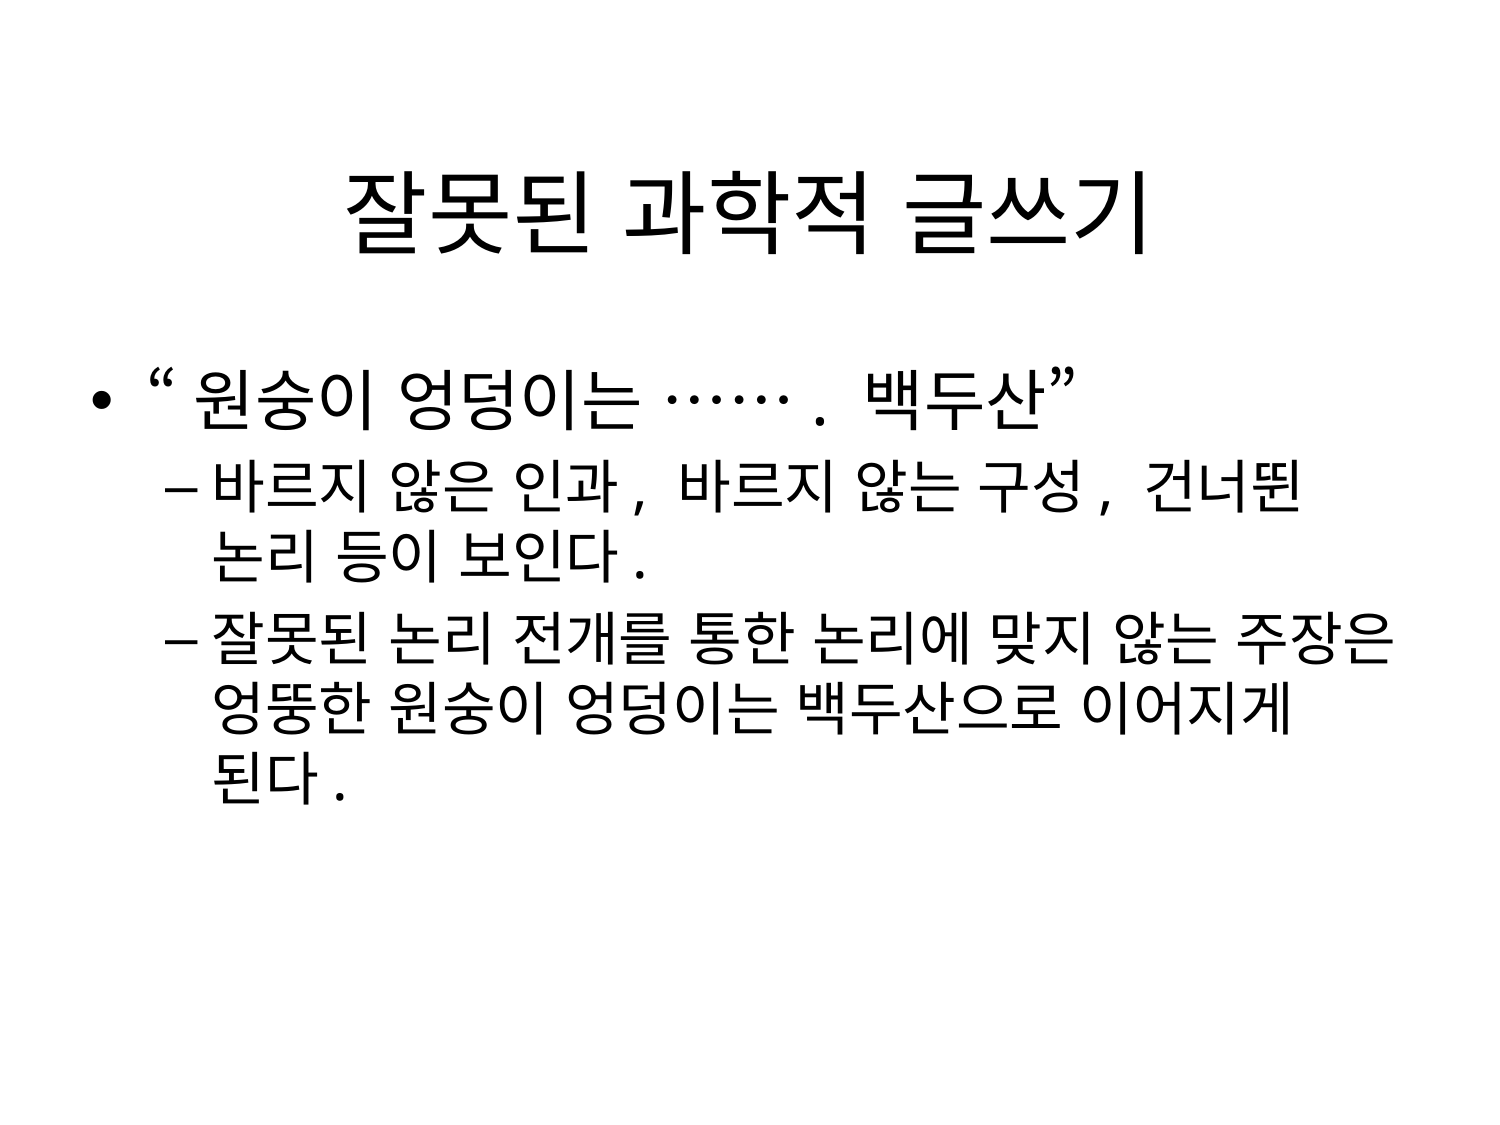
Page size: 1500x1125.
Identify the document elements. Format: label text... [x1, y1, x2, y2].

title 잘못된 과학적 글쓰기 [75, 117, 1425, 305]
list “원숭이 엉덩이는 ……. 백두산” 바르지 않은 인과, 바르지 않는 구성, 건너뛴 논리 등이 보인다. 잘못된 논리 전개를 통한 논리에 맞지 않는 주장은 엉뚱한 원숭이 엉덩이는 백두산으로 이어지게 된다. [75, 351, 1425, 910]
